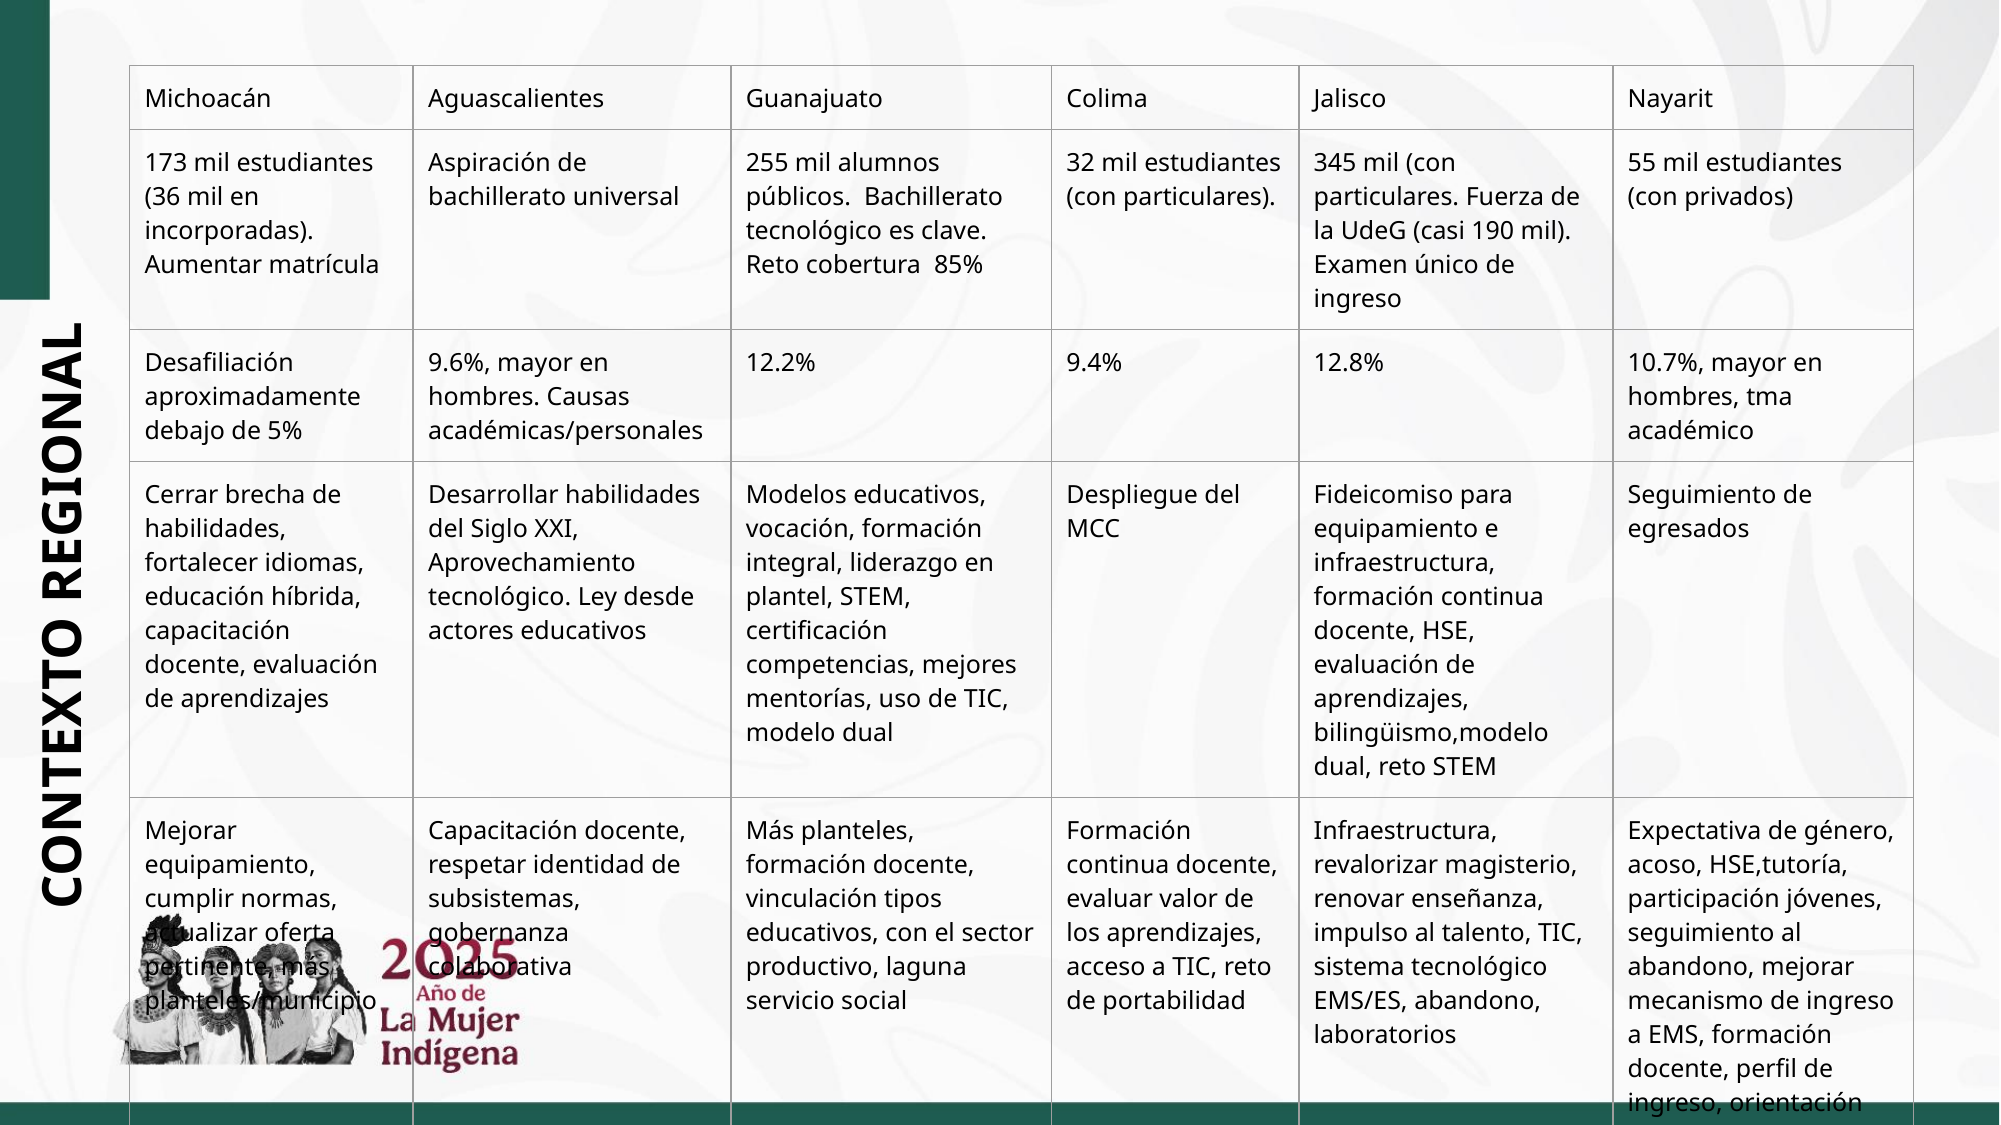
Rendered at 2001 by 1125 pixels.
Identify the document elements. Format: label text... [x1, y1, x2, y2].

table_header Guanajuato [732, 66, 1051, 129]
table_cell Más planteles, formación docente, vinculación tipos educativos, con el sector productivo, laguna servicio social [732, 798, 1051, 1125]
table_header Nayarit [1614, 66, 1913, 129]
table_header Colima [1052, 66, 1298, 129]
table_cell 9.6%, mayor en hombres. Causas académicas/personales [414, 330, 730, 461]
table_cell Capacitación docente, respetar identidad de subsistemas, gobernanza colaborativa [414, 798, 730, 1125]
table_cell Fideicomiso para equipamiento e infraestructura, formación continua docente, HSE, evaluación de aprendizajes, bilingüismo,modelo dual, reto STEM [1300, 462, 1612, 797]
table_cell 9.4% [1052, 330, 1298, 461]
table_cell 345 mil (con particulares. Fuerza de la UdeG (casi 190 mil). Examen único de ingreso [1300, 130, 1612, 329]
table_cell Seguimiento de egresados [1614, 462, 1913, 797]
table_cell 55 mil estudiantes (con privados) [1614, 130, 1913, 329]
table_cell 173 mil estudiantes (36 mil en incorporadas). Aumentar matrícula [130, 130, 412, 329]
table_cell Desafiliación aproximadamente debajo de 5% [130, 330, 412, 461]
table_cell Cerrar brecha de habilidades, fortalecer idiomas, educación híbrida, capacitación docente, evaluación de aprendizajes [130, 462, 412, 797]
picture [0, 0, 2000, 1125]
table_header Jalisco [1300, 66, 1612, 129]
table_cell 255 mil alumnos públicos. Bachillerato tecnológico es clave. Reto cobertura 85% [732, 130, 1051, 329]
table_header Aguascalientes [414, 66, 730, 129]
table_cell Expectativa de género, acoso, HSE,tutoría, participación jóvenes, seguimiento al abandono, mejorar mecanismo de ingreso a EMS, formación docente, perfil de ingreso, orientación vocacional [1614, 798, 1913, 1125]
table_cell 10.7%, mayor en hombres, tma académico [1614, 330, 1913, 461]
table_cell Aspiración de bachillerato universal [414, 130, 730, 329]
table_cell Formación continua docente, evaluar valor de los aprendizajes, acceso a TIC, reto de portabilidad [1052, 798, 1298, 1125]
table_cell Infraestructura, revalorizar magisterio, renovar enseñanza, impulso al talento, TIC, sistema tecnológico EMS/ES, abandono, laboratorios [1300, 798, 1612, 1125]
table_cell 12.8% [1300, 330, 1612, 461]
table_cell Despliegue del MCC [1052, 462, 1298, 797]
table_cell 32 mil estudiantes (con particulares). [1052, 130, 1298, 329]
text_box CONTEXTO REGIONAL [12, 257, 130, 925]
table_cell Desarrollar habilidades del Siglo XXI, Aprovechamiento tecnológico. Ley desde actores educativos [414, 462, 730, 797]
table_cell Modelos educativos, vocación, formación integral, liderazgo en plantel, STEM, certificación competencias, mejores mentorías, uso de TIC, modelo dual [732, 462, 1051, 797]
table_header Michoacán [130, 66, 412, 129]
table_cell Mejorar equipamiento, cumplir normas, actualizar oferta pertinente, más planteles/municipio [130, 798, 412, 1125]
table_cell 12.2% [732, 330, 1051, 461]
